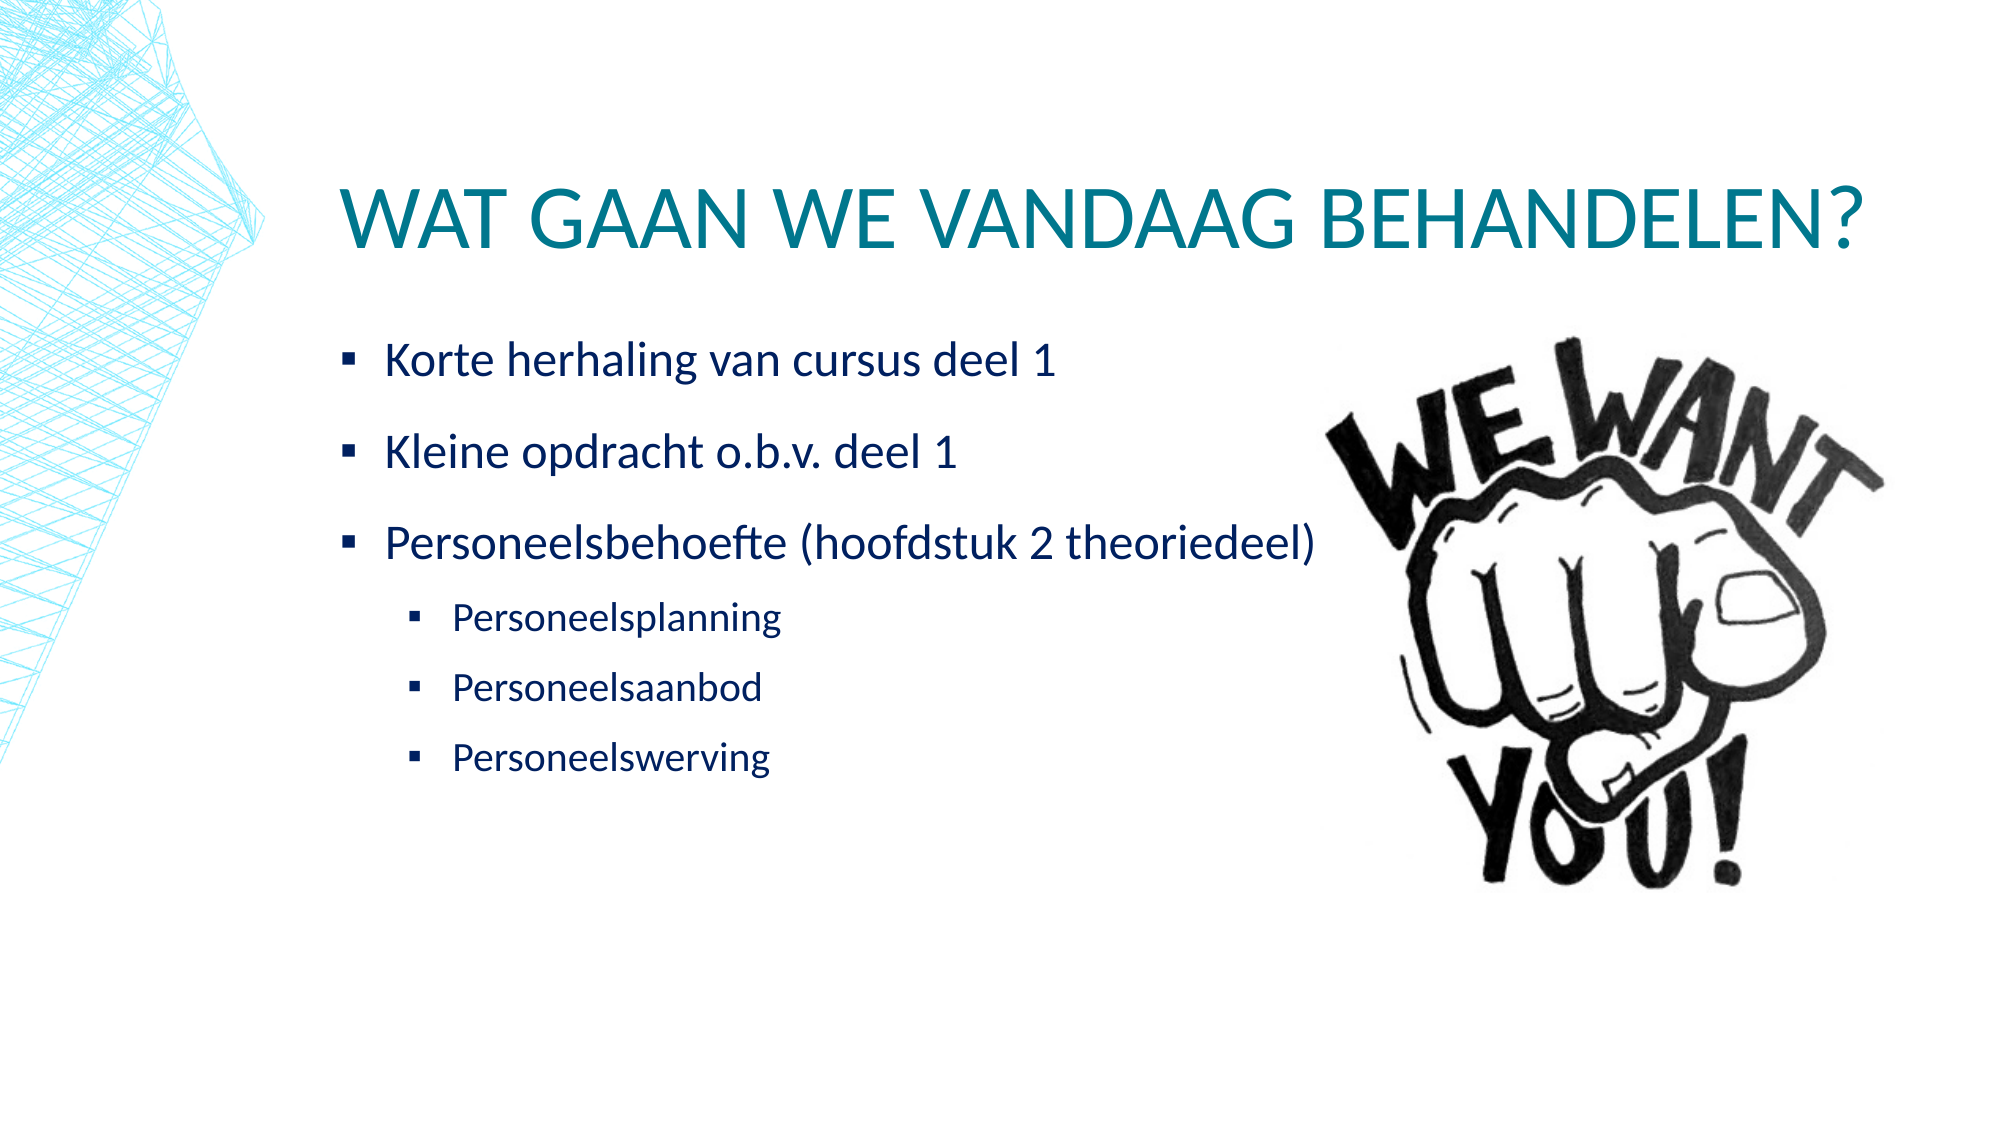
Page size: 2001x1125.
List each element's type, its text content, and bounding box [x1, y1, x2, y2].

picture [0, 0, 2001, 1125]
title Wat gaan we vandaag behandelen? [324, 62, 1895, 275]
list Korte herhaling van cursus deel 1 Kleine opdracht o.b.v. deel 1 Personeelsbehoefte (hoofdstuk 2 theoriedeel) Personeelsplanning Personeelsaanbod Personeelswerving [324, 326, 1863, 1062]
